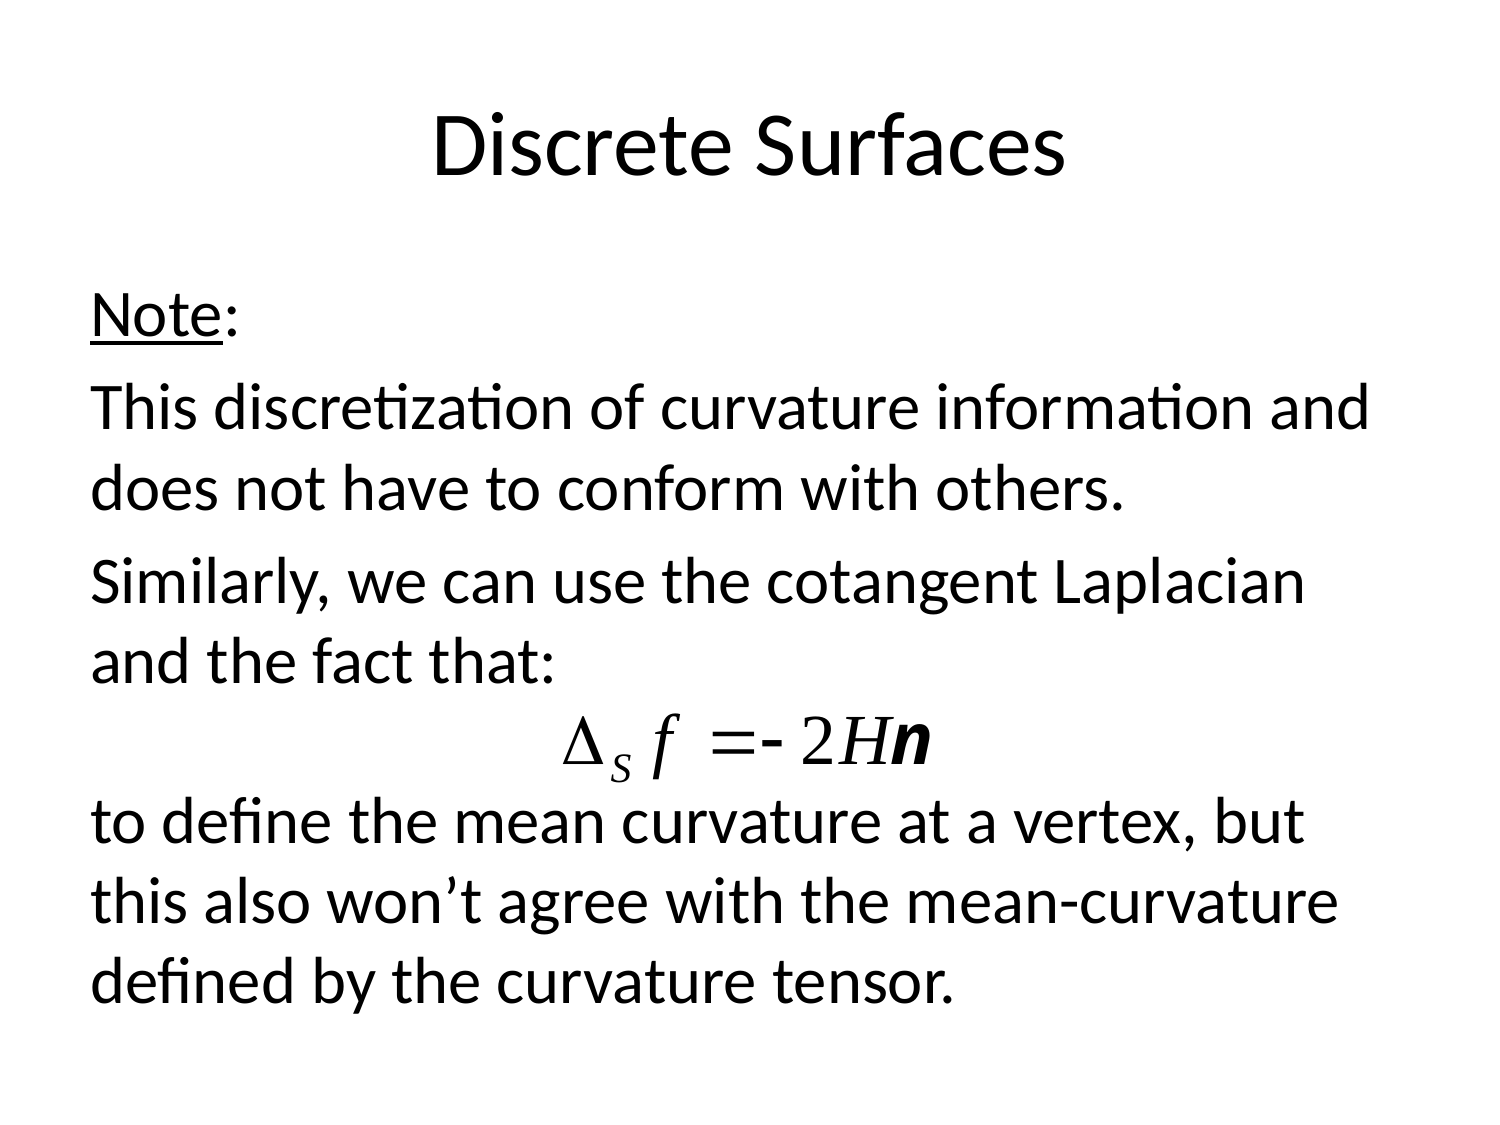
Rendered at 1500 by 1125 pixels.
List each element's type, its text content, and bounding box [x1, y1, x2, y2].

title Discrete Surfaces [75, 45, 1425, 233]
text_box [550, 692, 951, 801]
list Note: This discretization of curvature information and does not have to conform with others. Similarly, we can use the cotangent Laplacian and the fact that: to define the mean curvature at a vertex, but this also won’t agree with the mean-curvature defined by the curvature tensor. [75, 262, 1425, 1125]
